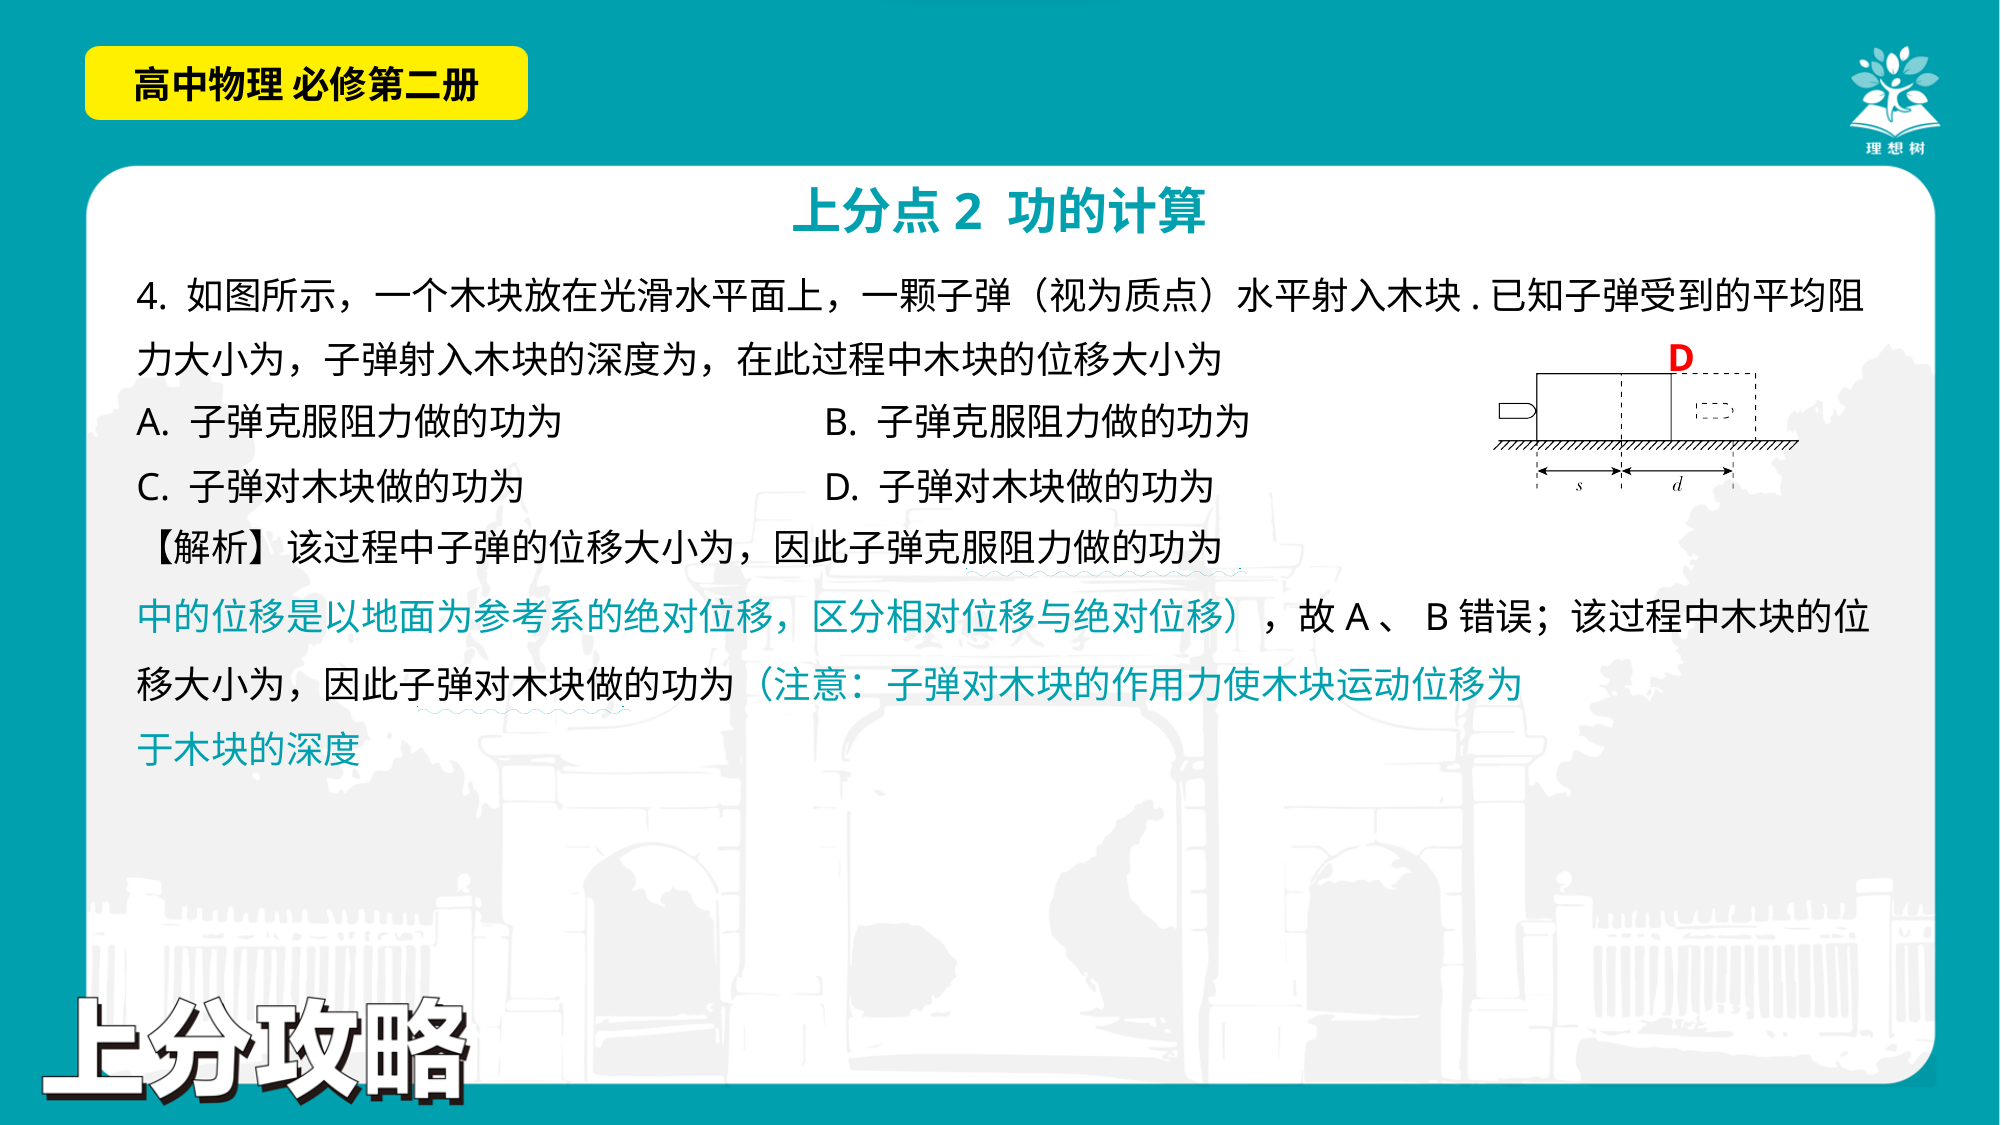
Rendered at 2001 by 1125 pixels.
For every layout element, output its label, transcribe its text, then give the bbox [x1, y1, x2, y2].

text_box . . [416, 637, 794, 707]
picture [0, 0, 2000, 1125]
text_box D [1654, 314, 1709, 373]
text_box . . [965, 499, 1481, 570]
